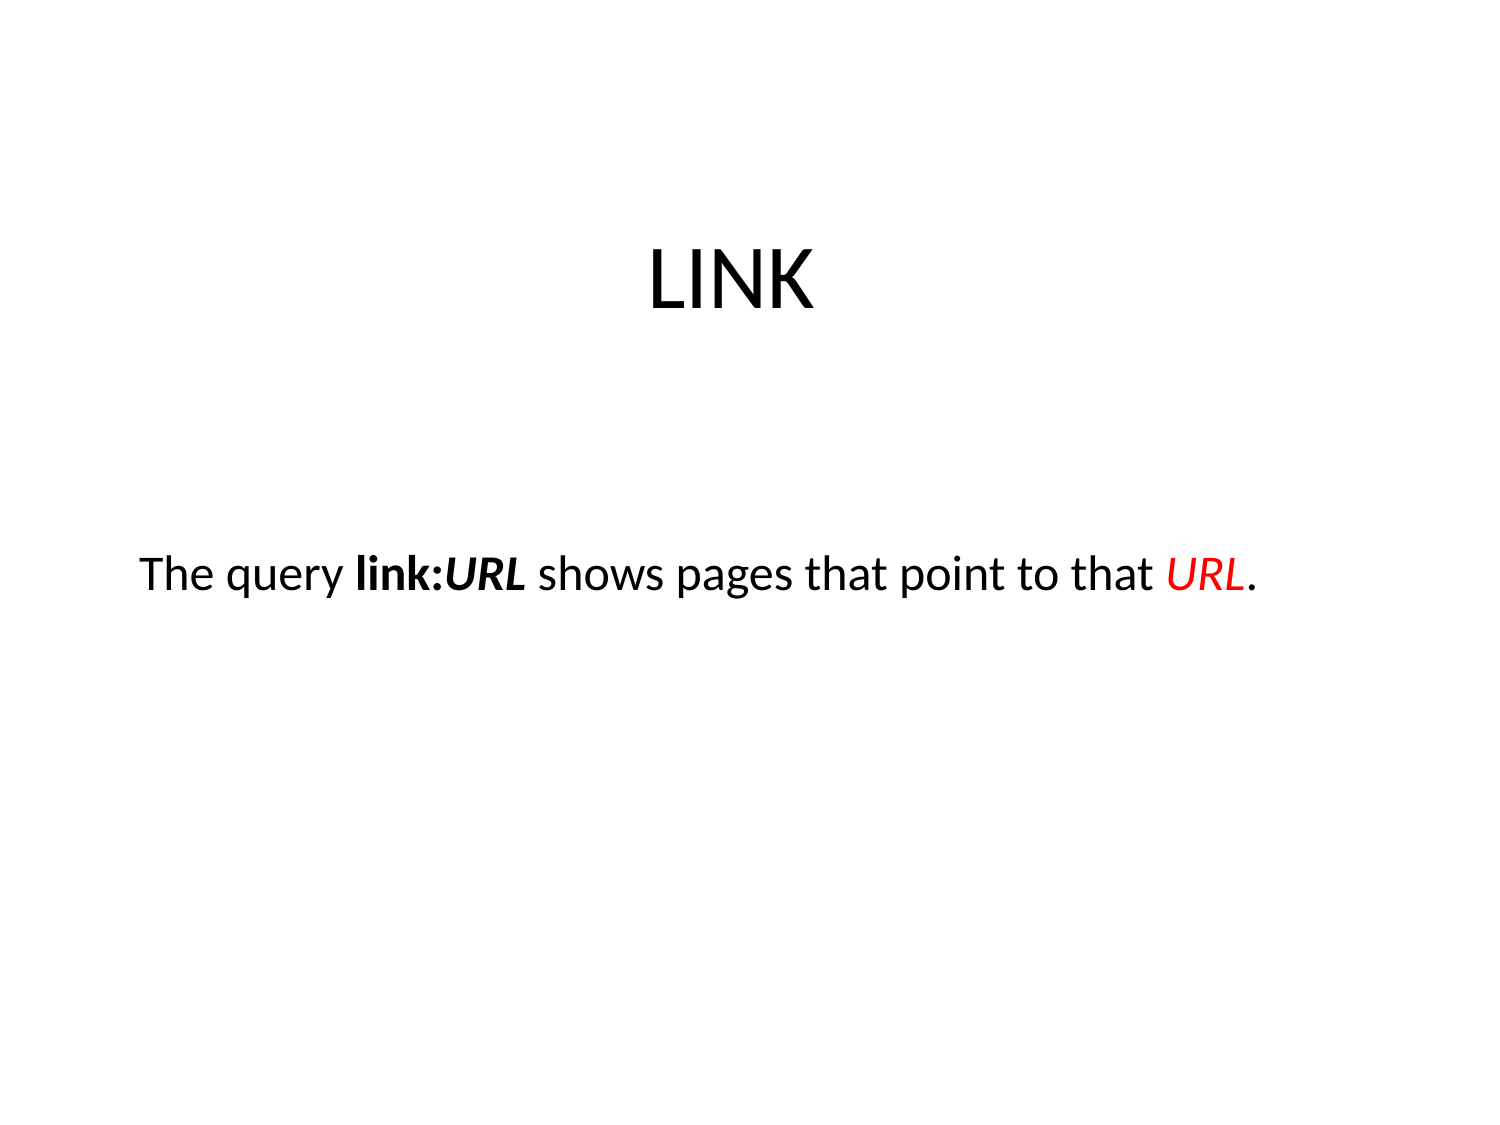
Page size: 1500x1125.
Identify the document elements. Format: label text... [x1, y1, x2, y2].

title LINK [56, 178, 1407, 366]
text_box The query link:URL shows pages that point to that URL. [124, 533, 1407, 608]
